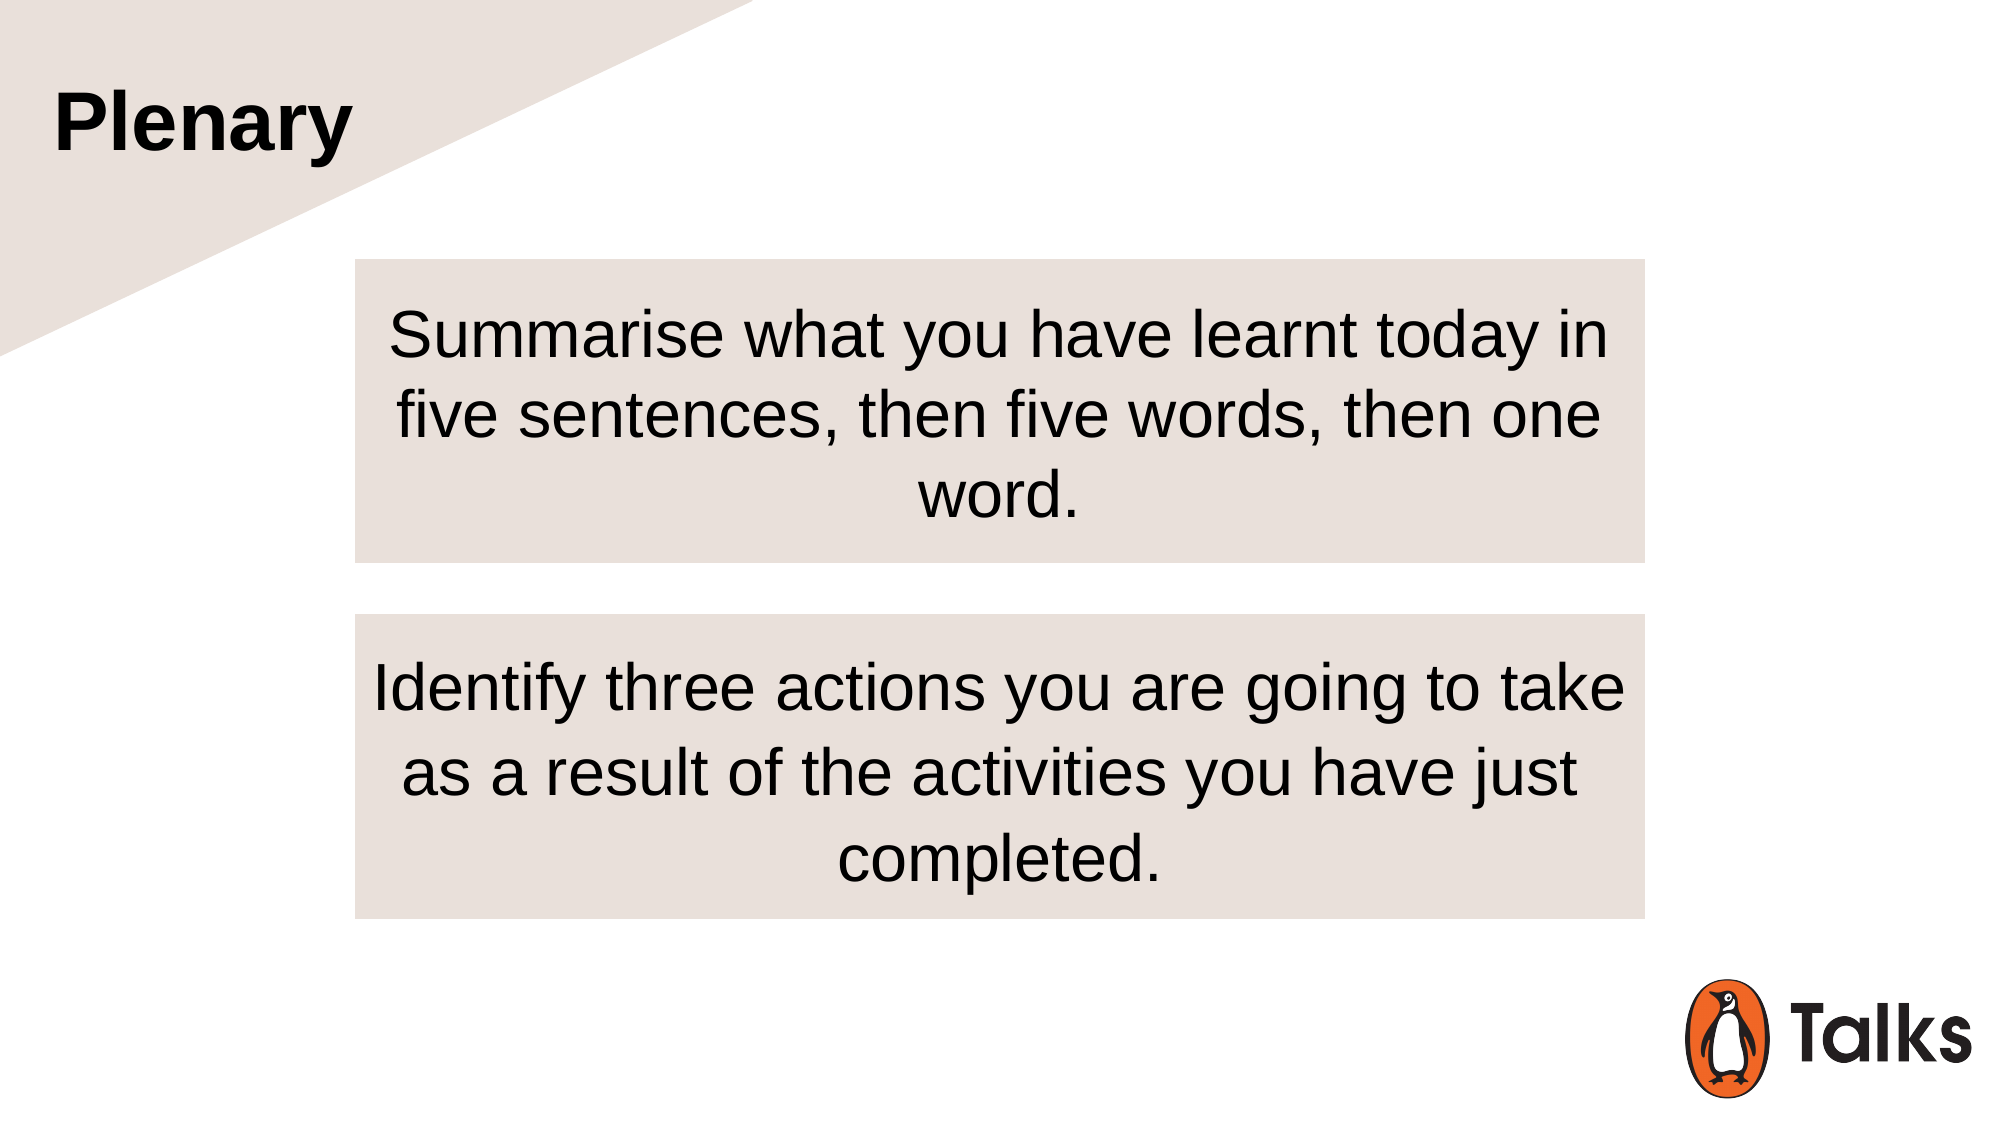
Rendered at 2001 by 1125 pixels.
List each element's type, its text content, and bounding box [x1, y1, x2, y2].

text_box Identify three actions you are going to take as a result of the activities you have just completed. [355, 614, 1645, 919]
text_box [0, 0, 753, 357]
title Plenary [15, 14, 392, 232]
text_box Summarise what you have learnt today in five sentences, then five words, then one word. [355, 259, 1645, 563]
picture [1680, 971, 1978, 1106]
